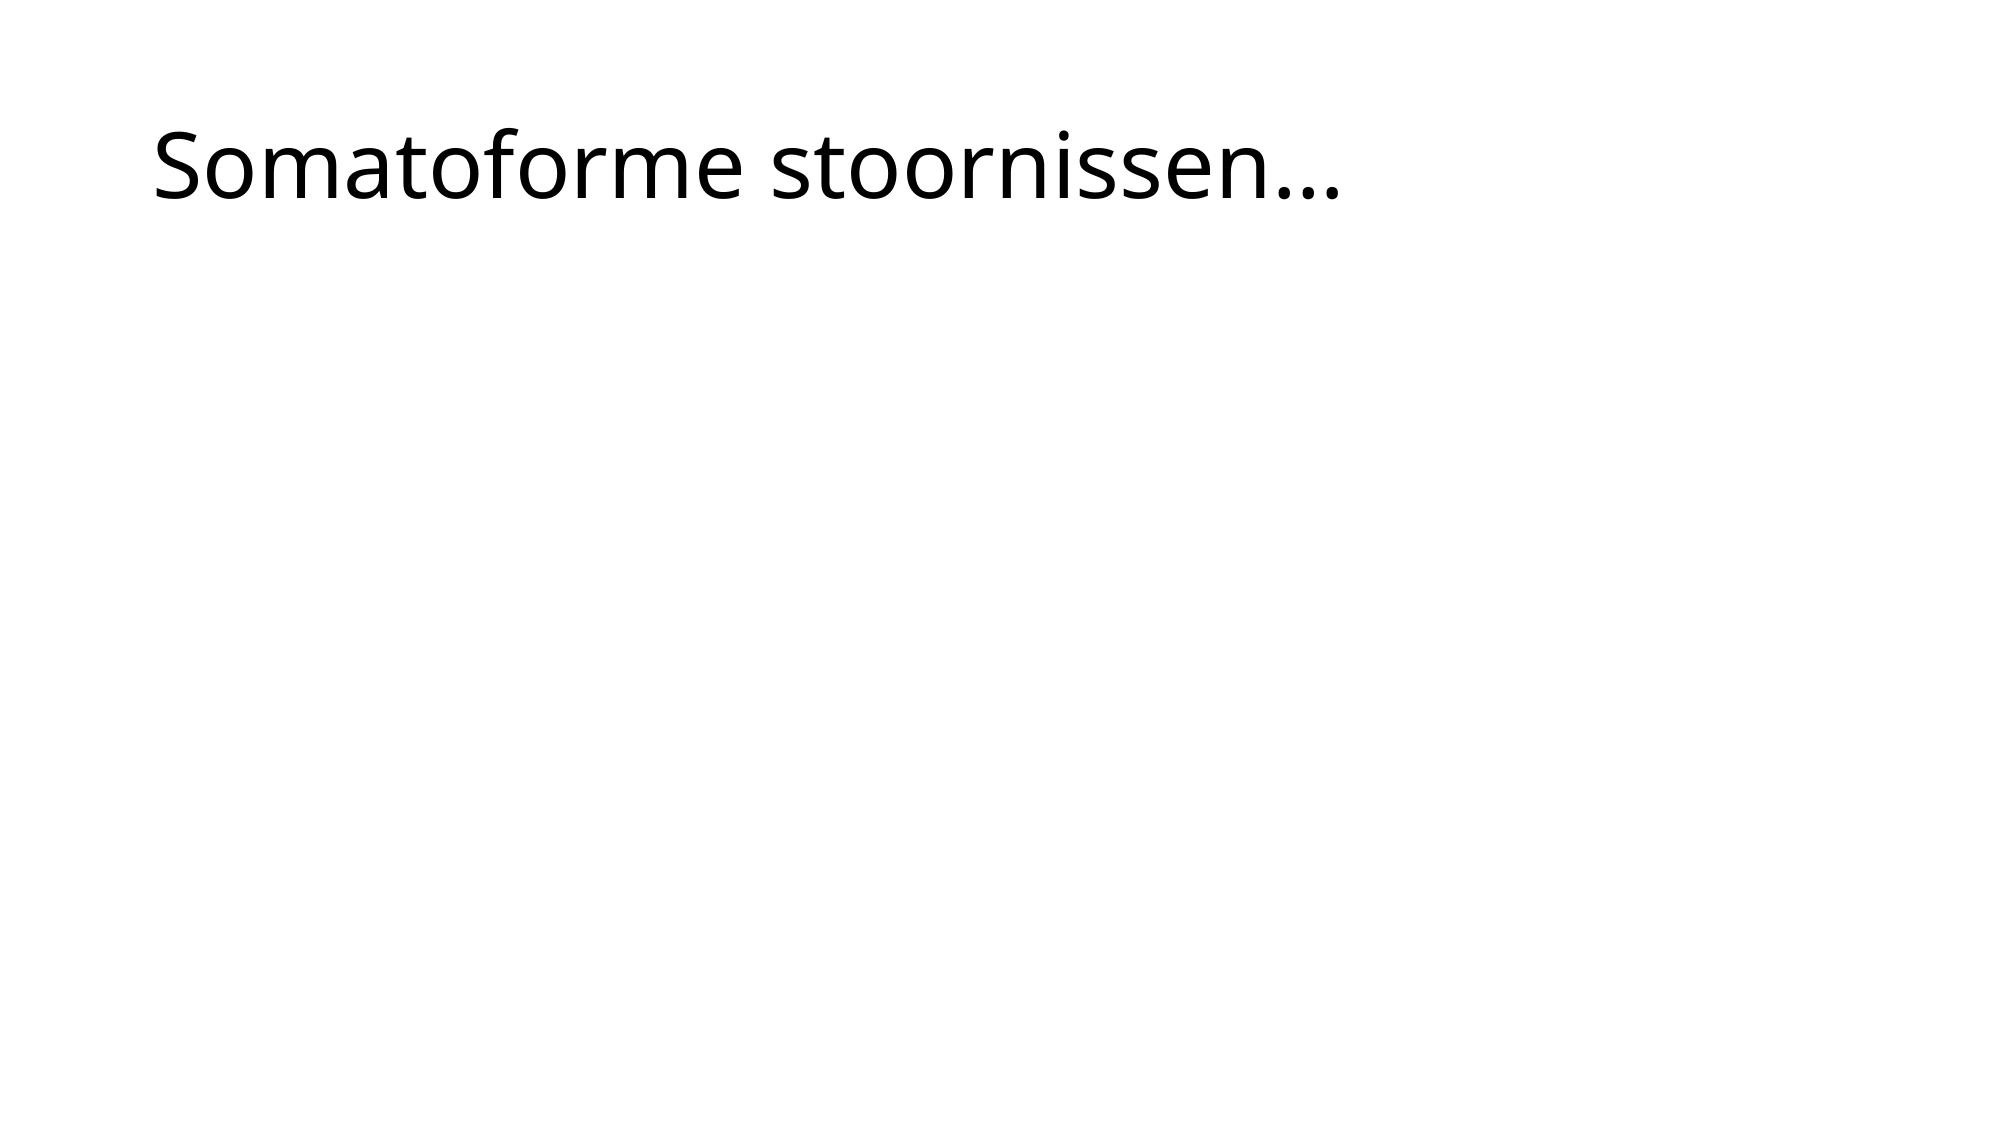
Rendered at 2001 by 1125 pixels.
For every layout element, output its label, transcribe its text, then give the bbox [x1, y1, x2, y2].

title Somatoforme stoornissen… [137, 59, 1863, 278]
